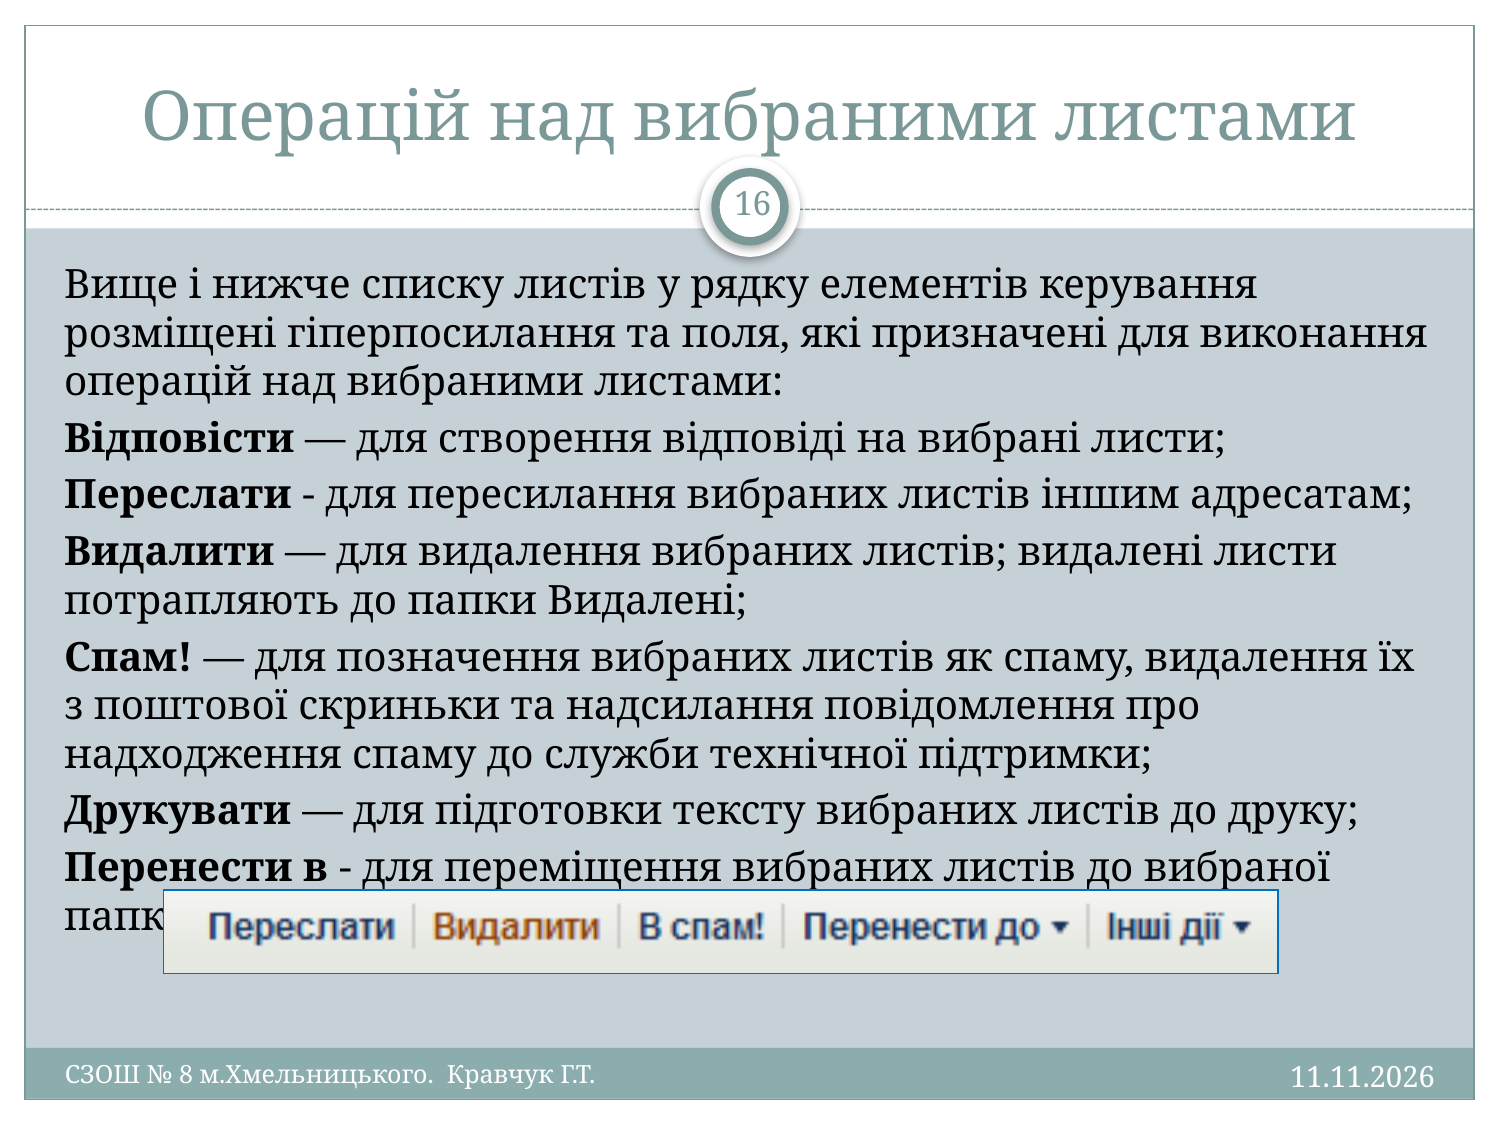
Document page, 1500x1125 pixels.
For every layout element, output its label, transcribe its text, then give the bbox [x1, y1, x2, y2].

slide_number 16 [715, 168, 791, 241]
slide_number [950, 1050, 1450, 1111]
list Вище і нижче списку листів у рядку елементів керування розміщені гіперпосилання та поля, які призначені для виконання операцій над вибраними листами: Відповісти — для створення відповіді на вибрані листи; Переслати - для пересилання вибраних листів іншим адресатам; Видалити — для видалення вибраних листів; видалені листи потрап­ляють до папки Видалені; Спам! — для позначення вибраних листів як спаму, видалення їх з поштової скриньки та надсилання повідомлення про надходження спаму до служби технічної підтримки; Друкувати — для підготовки тексту вибраних листів до друку; Перенести в - для переміщення вибраних листів до вибраної папки. [49, 250, 1445, 1001]
footer СЗОШ № 8 м.Хмельницького. Кравчук Г.Т. [50, 1051, 638, 1112]
picture [163, 890, 1278, 973]
title Операцій над вибраними листами [49, 37, 1450, 162]
